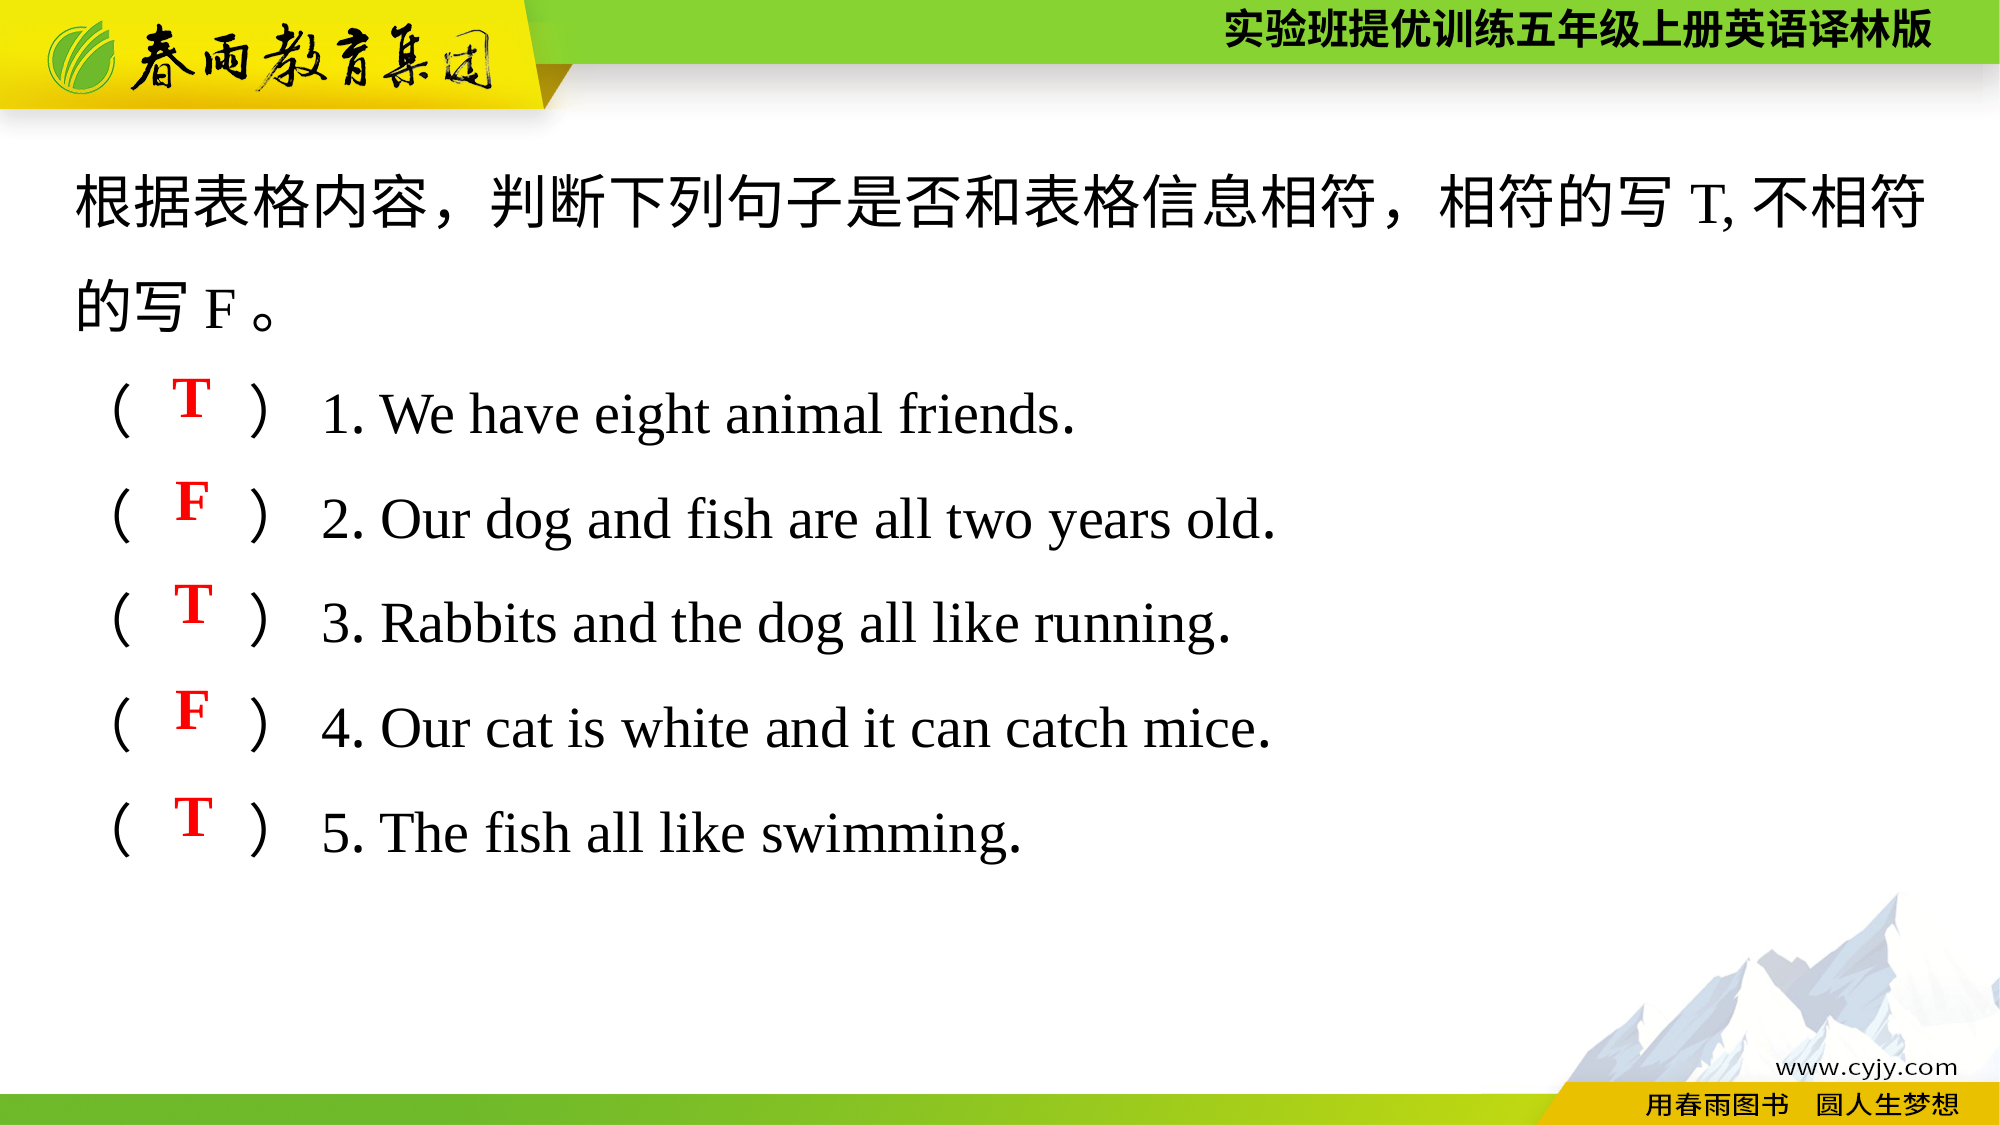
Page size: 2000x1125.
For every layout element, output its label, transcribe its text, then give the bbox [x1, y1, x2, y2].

list 根据表格内容，判断下列句子是否和表格信息相符，相符的写T,不相符的写F。 （ ）1. We have eight animal friends. （ ）2. Our dog and fish are all two years old. （ ）3. Rabbits and the dog all like running. （ ）4. Our cat is white and it can catch mice. （ ）5. The fish all like swimming. [59, 122, 1944, 880]
text_box T [160, 558, 229, 643]
text_box F [160, 664, 226, 749]
text_box F [160, 454, 226, 540]
picture [0, 0, 2000, 1125]
text_box T [157, 351, 226, 436]
text_box T [160, 770, 229, 856]
